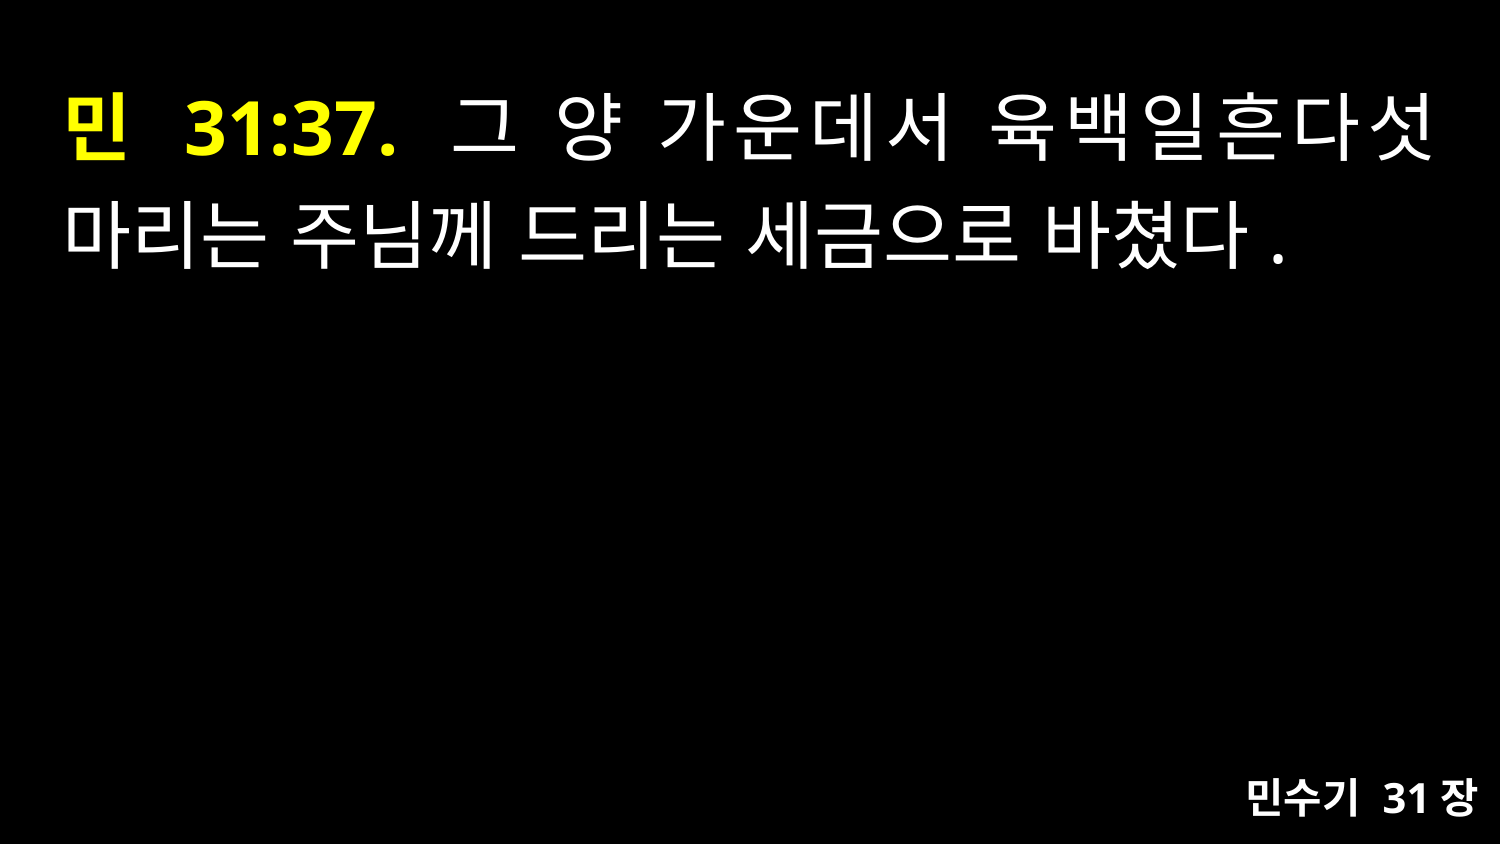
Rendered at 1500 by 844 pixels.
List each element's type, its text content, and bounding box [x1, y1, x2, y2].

subtitle 민수기 31장 [916, 770, 1500, 844]
title 민 31:37. 그 양 가운데서 육백일흔다섯 마리는 주님께 드리는 세금으로 바쳤다. [0, 0, 1500, 844]
